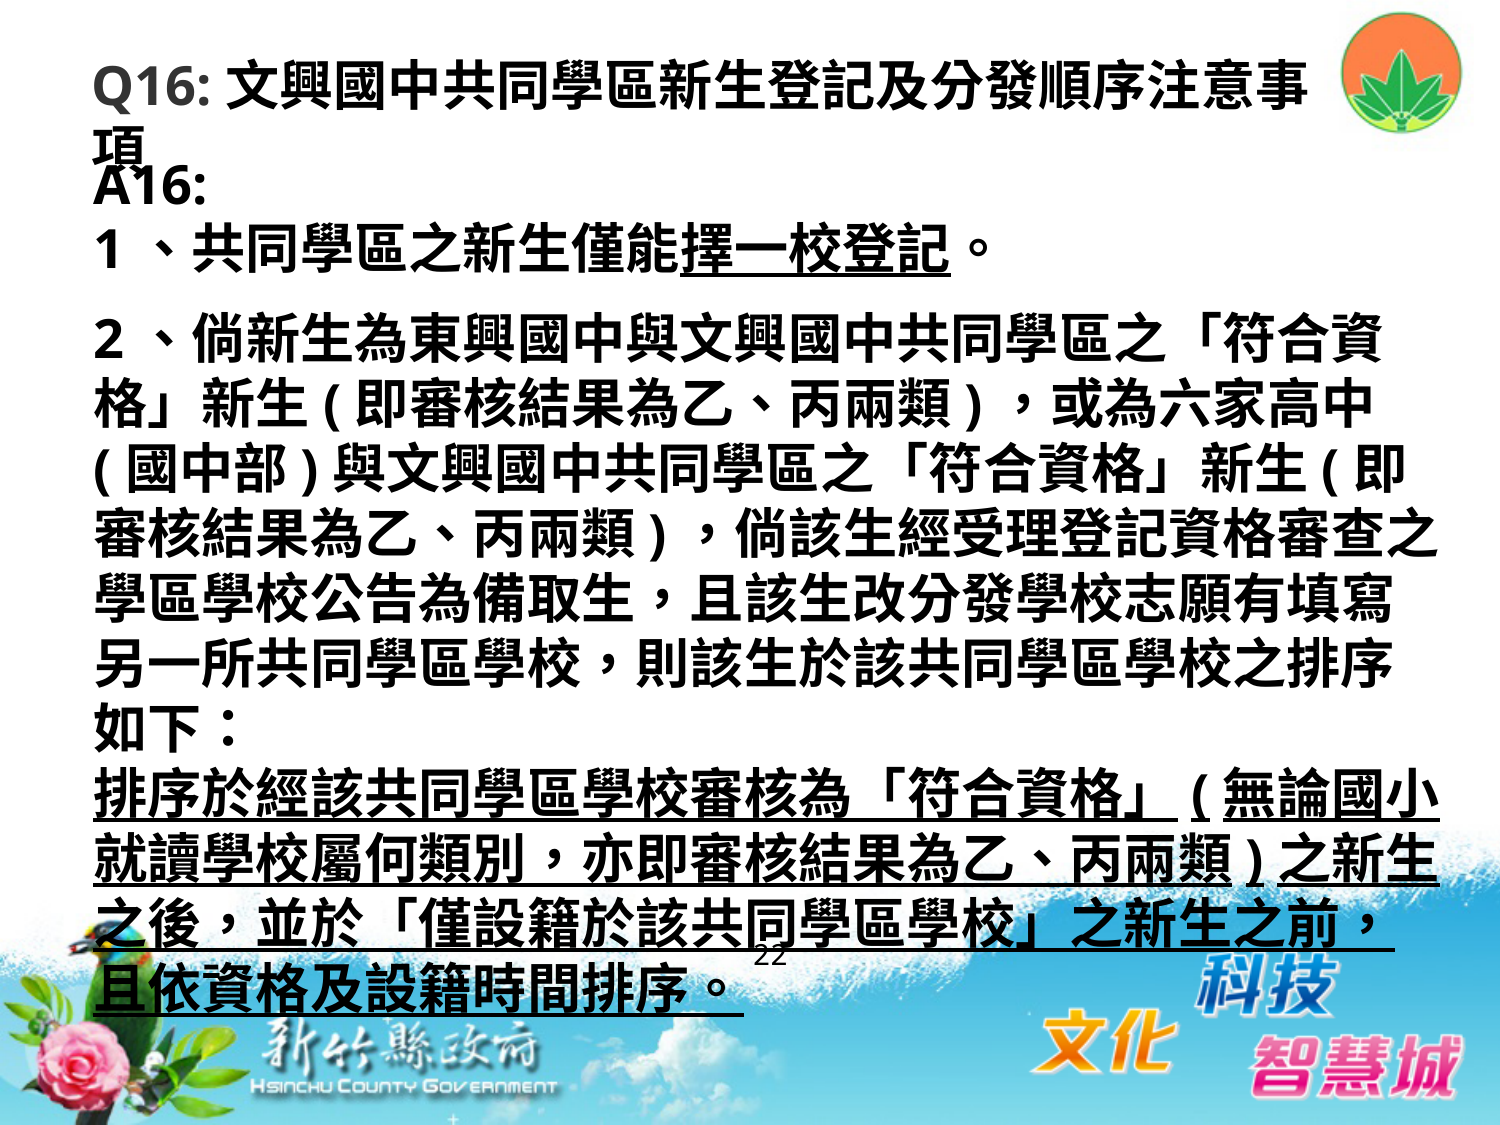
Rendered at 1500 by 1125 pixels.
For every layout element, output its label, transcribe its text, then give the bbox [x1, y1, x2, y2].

text_box A16: 1、共同學區之新生僅能擇一校登記。 2、倘新生為東興國中與文興國中共同學區之「符合資格」新生(即審核結果為乙、丙兩類)，或為六家高中(國中部)與文興國中共同學區之「符合資格」新生(即審核結果為乙、丙兩類)，倘該生經受理登記資格審查之學區學校公告為備取生，且該生改分發學校志願有填寫另一所共同學區學校，則該生於該共同學區學校之排序如下： 排序於經該共同學區學校審核為「符合資格」(無論國小就讀學校屬何類別，亦即審核結果為乙、丙兩類)之新生之後，並於「僅設籍於該共同學區學校」之新生之前，且依資格及設籍時間排序。 [78, 142, 1457, 1092]
text_box Q16:文興國中共同學區新生登記及分發順序注意事項 [76, 44, 1376, 189]
slide_number 22 [490, 928, 803, 1004]
picture [0, 0, 1500, 1125]
